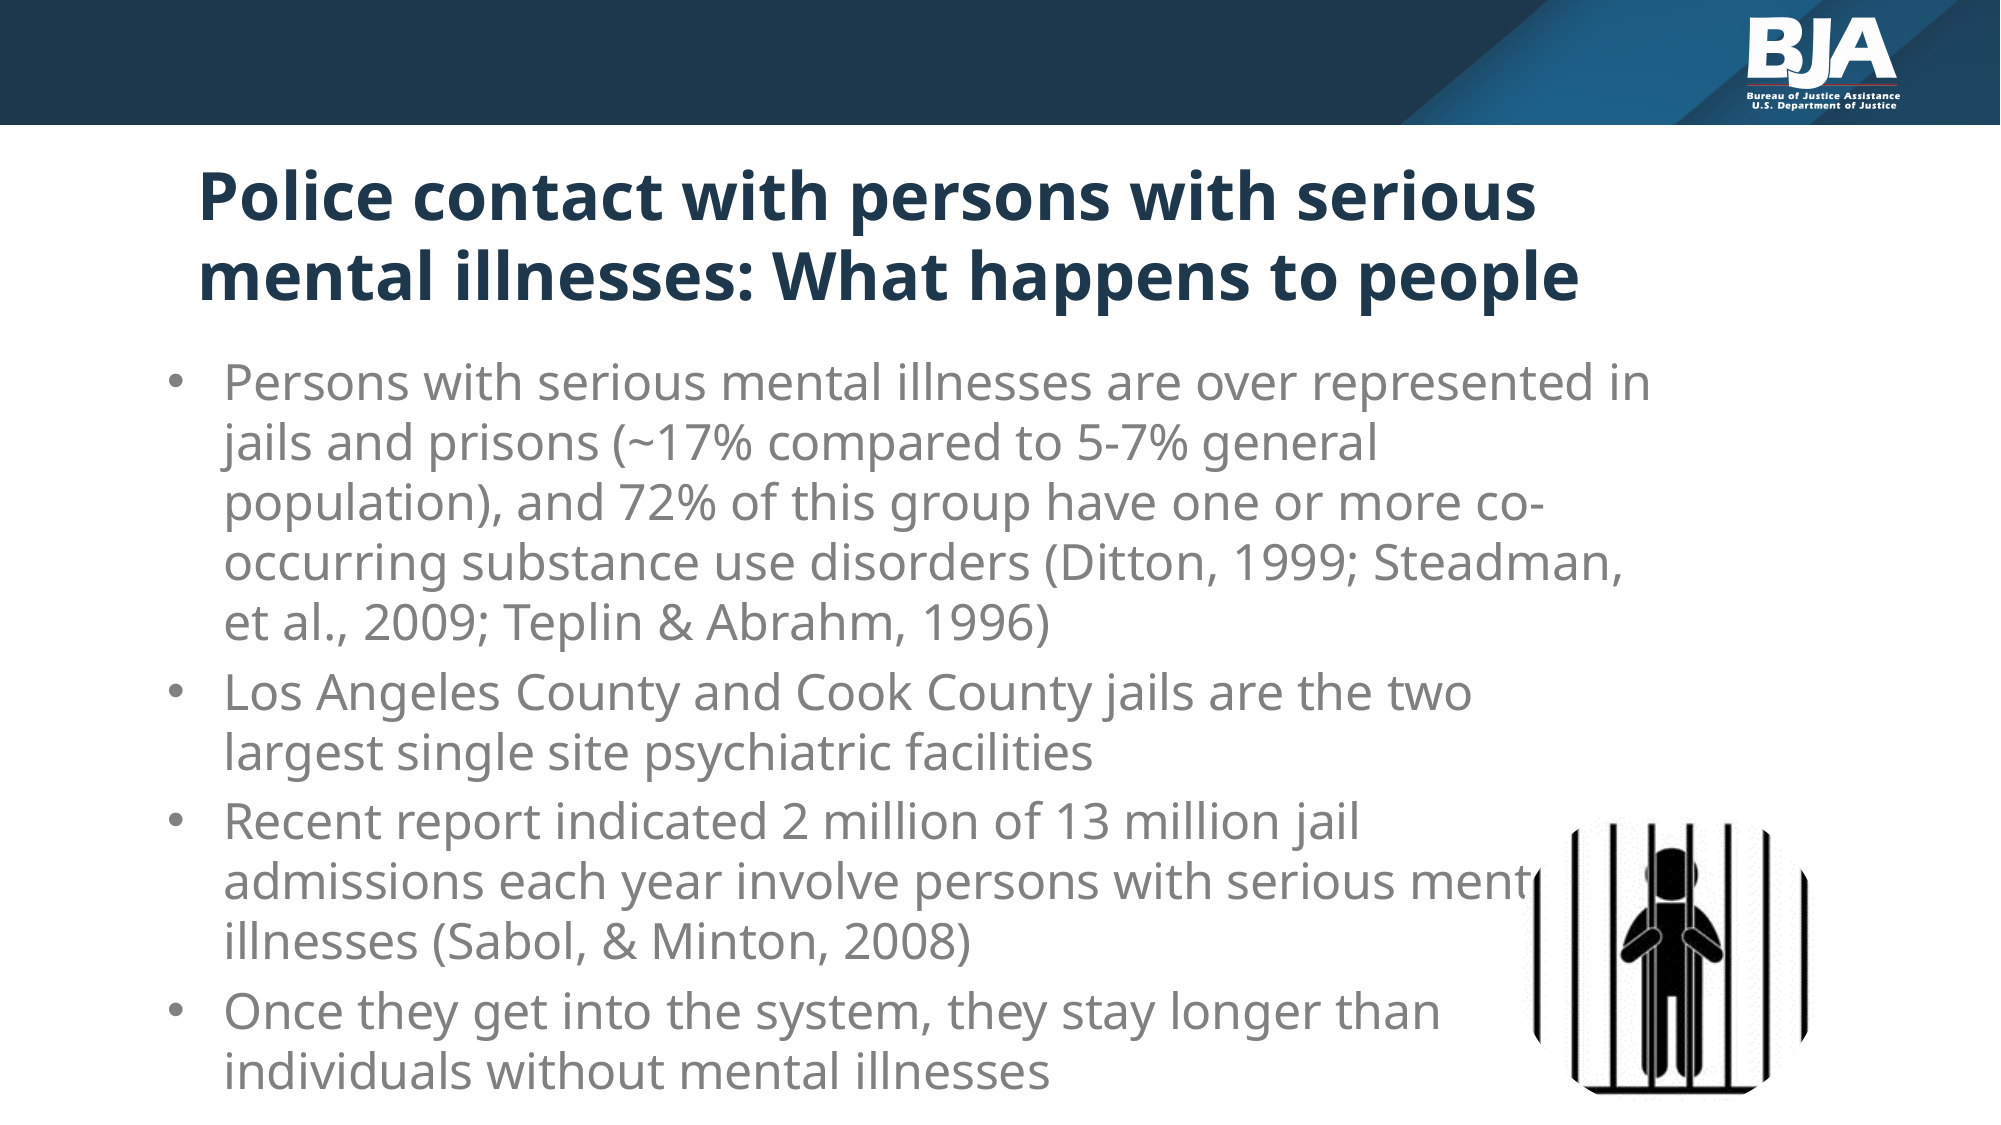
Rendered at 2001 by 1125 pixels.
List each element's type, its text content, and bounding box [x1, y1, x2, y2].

list Persons with serious mental illnesses are over represented in jails and prisons (~17% compared to 5-7% general population), and 72% of this group have one or more co-occurring substance use disorders (Ditton, 1999; Steadman, et al., 2009; Teplin & Abrahm, 1996) Los Angeles County and Cook County jails are the two largest single site psychiatric facilities Recent report indicated 2 million of 13 million jail admissions each year involve persons with serious mental illnesses (Sabol, & Minton, 2008) Once they get into the system, they stay longer than individuals without mental illnesses [75, 342, 1671, 1113]
picture [1513, 799, 1828, 1113]
title Police contact with persons with serious mental illnesses: What happens to people [182, 125, 1639, 342]
picture [0, 0, 2000, 125]
